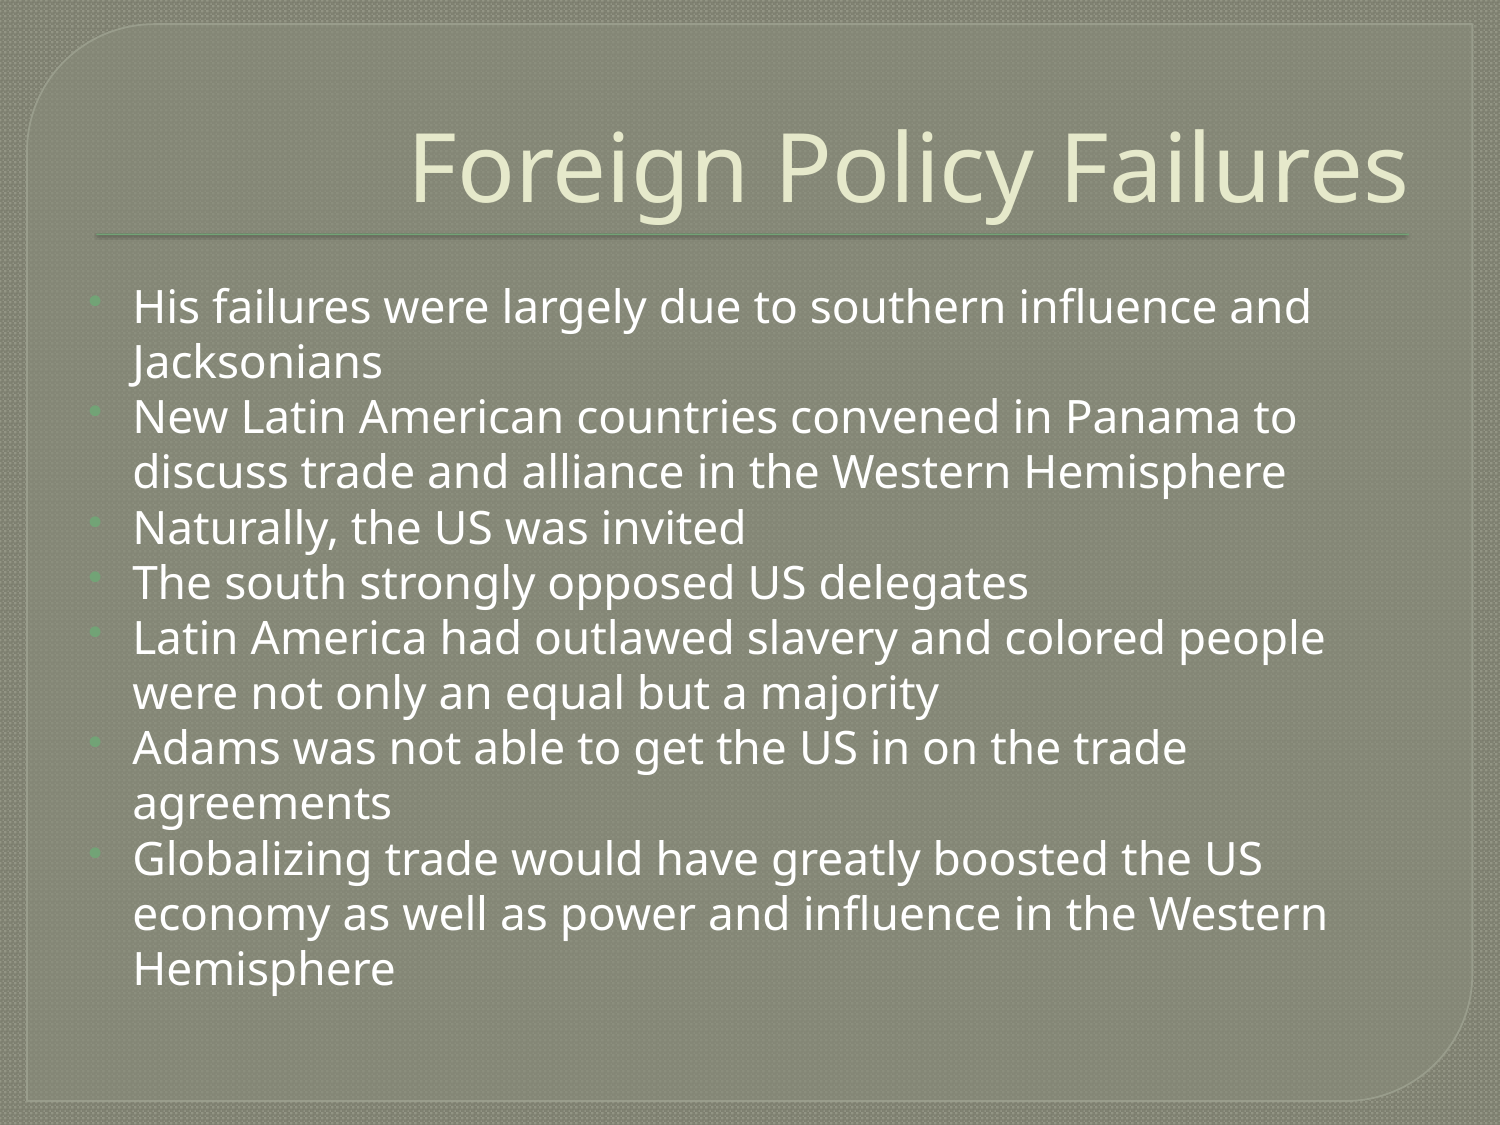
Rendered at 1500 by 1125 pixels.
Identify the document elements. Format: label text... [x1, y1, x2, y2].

title Foreign Policy Failures [75, 41, 1425, 230]
list His failures were largely due to southern influence and Jacksonians New Latin American countries convened in Panama to discuss trade and alliance in the Western Hemisphere Naturally, the US was invited The south strongly opposed US delegates Latin America had outlawed slavery and colored people were not only an equal but a majority Adams was not able to get the US in on the trade agreements Globalizing trade would have greatly boosted the US economy as well as power and influence in the Western Hemisphere [75, 270, 1425, 1013]
